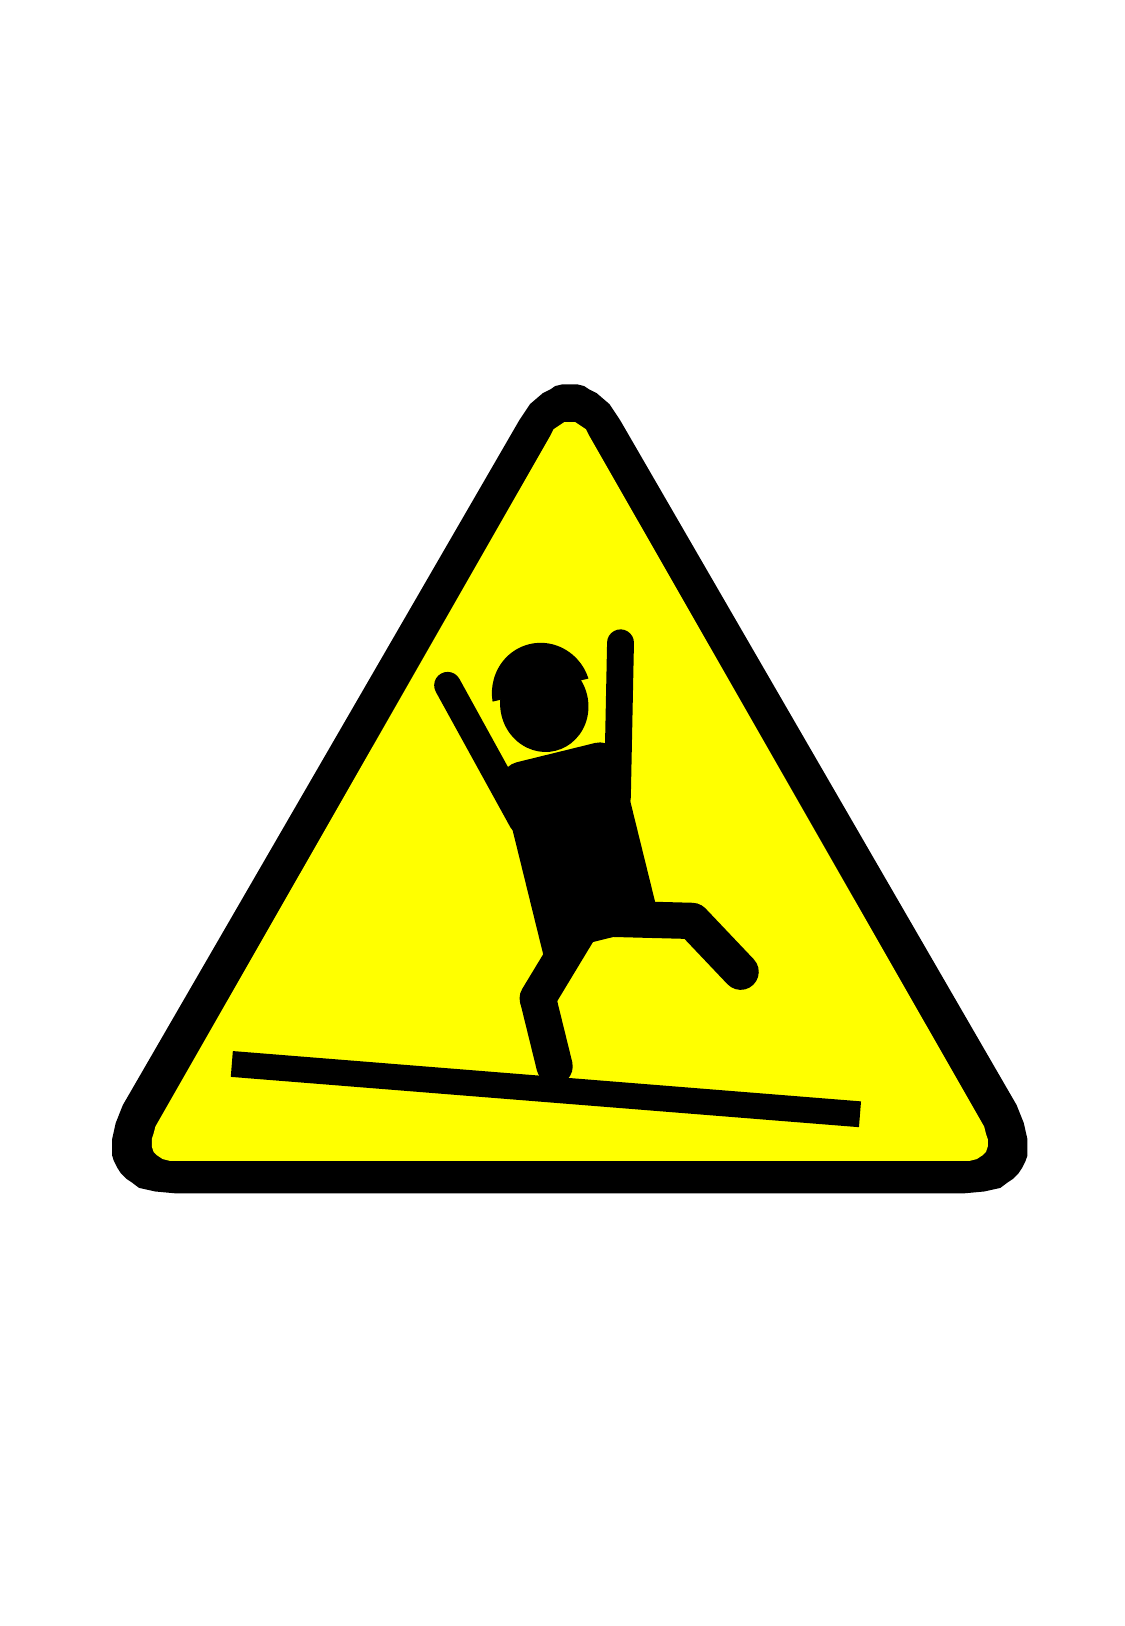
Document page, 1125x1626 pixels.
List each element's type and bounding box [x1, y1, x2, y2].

text_box [111, 384, 1028, 1194]
